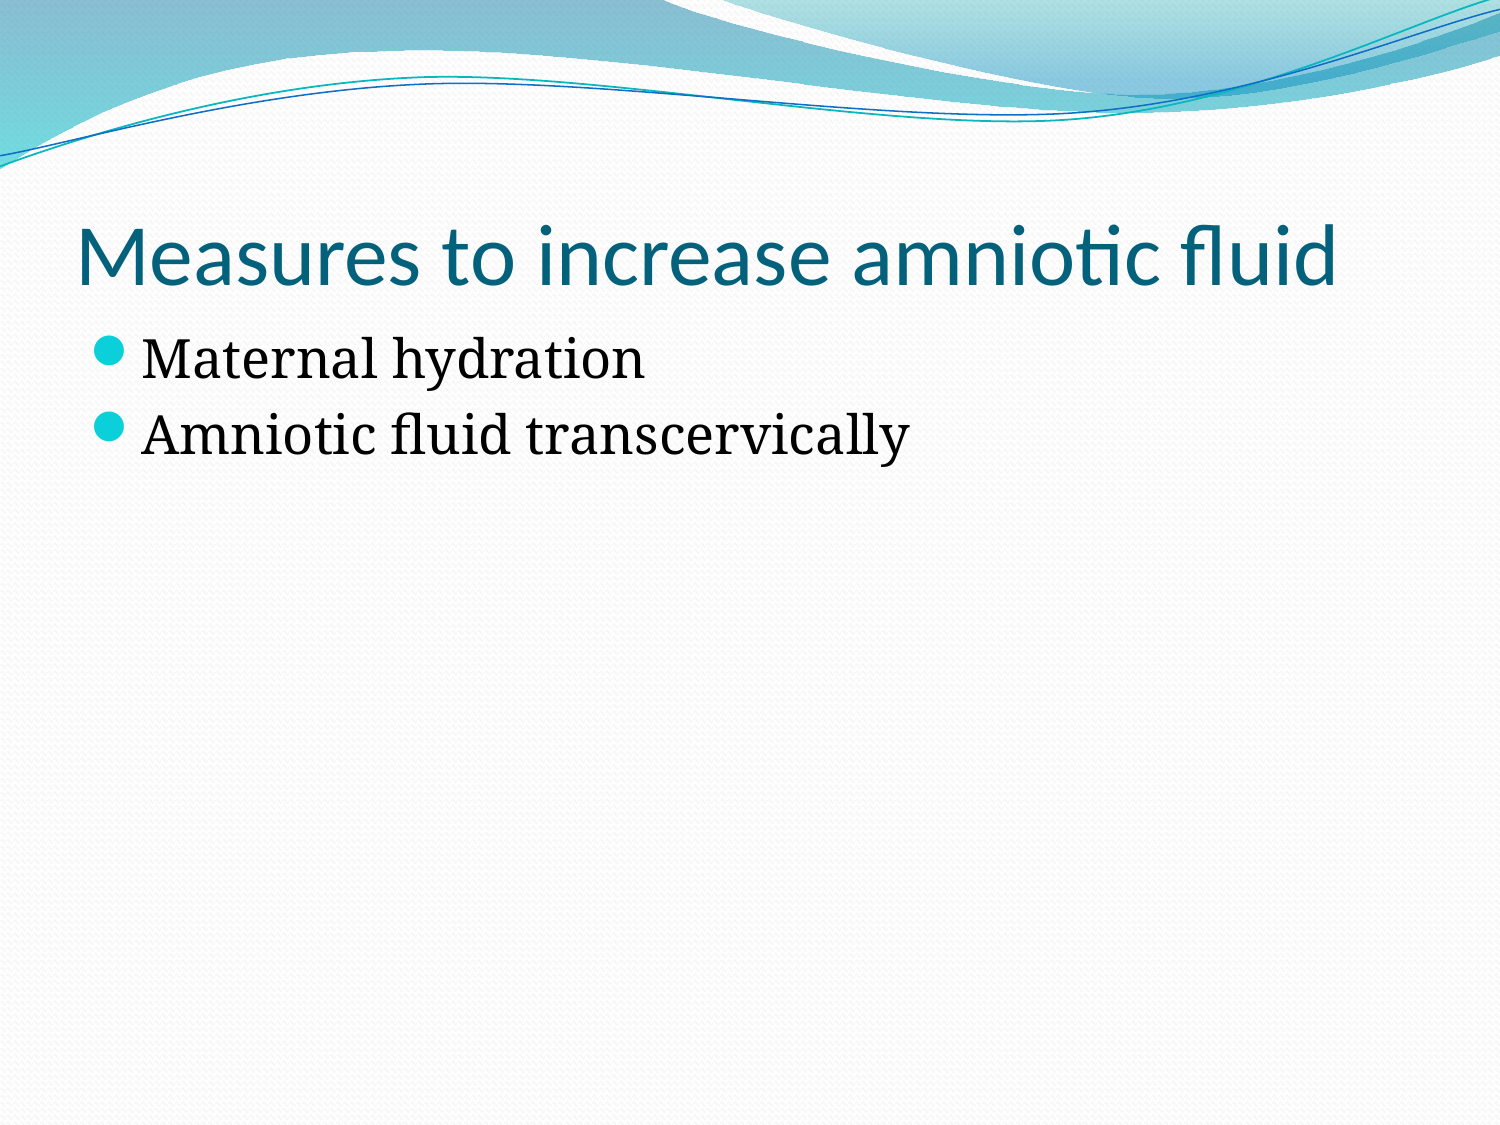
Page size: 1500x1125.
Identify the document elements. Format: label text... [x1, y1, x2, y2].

list Maternal hydration Amniotic fluid transcervically [75, 317, 1425, 1038]
title Measures to increase amniotic fluid [75, 115, 1425, 303]
